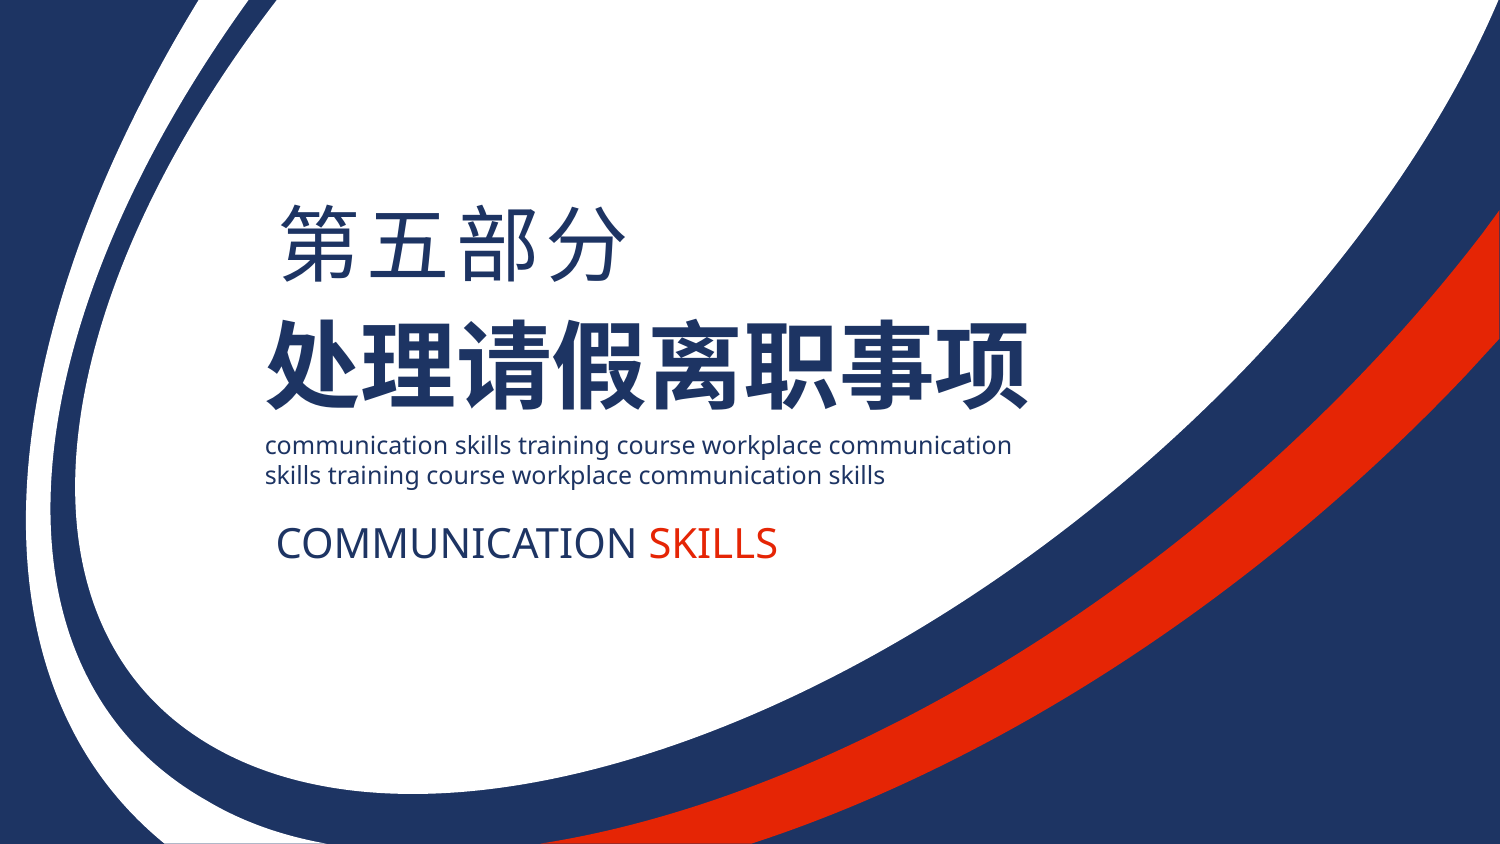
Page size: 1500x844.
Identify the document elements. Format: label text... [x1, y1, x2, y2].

text_box [540, 210, 1500, 844]
text_box communication skills training course workplace communication skills training course workplace communication skills [249, 421, 1038, 497]
text_box COMMUNICATION SKILLS [260, 509, 794, 575]
text_box 处理请假离职事项 [249, 298, 1088, 435]
text_box 第五部分 [262, 184, 664, 297]
text_box [75, 0, 1499, 794]
text_box [25, 0, 327, 844]
